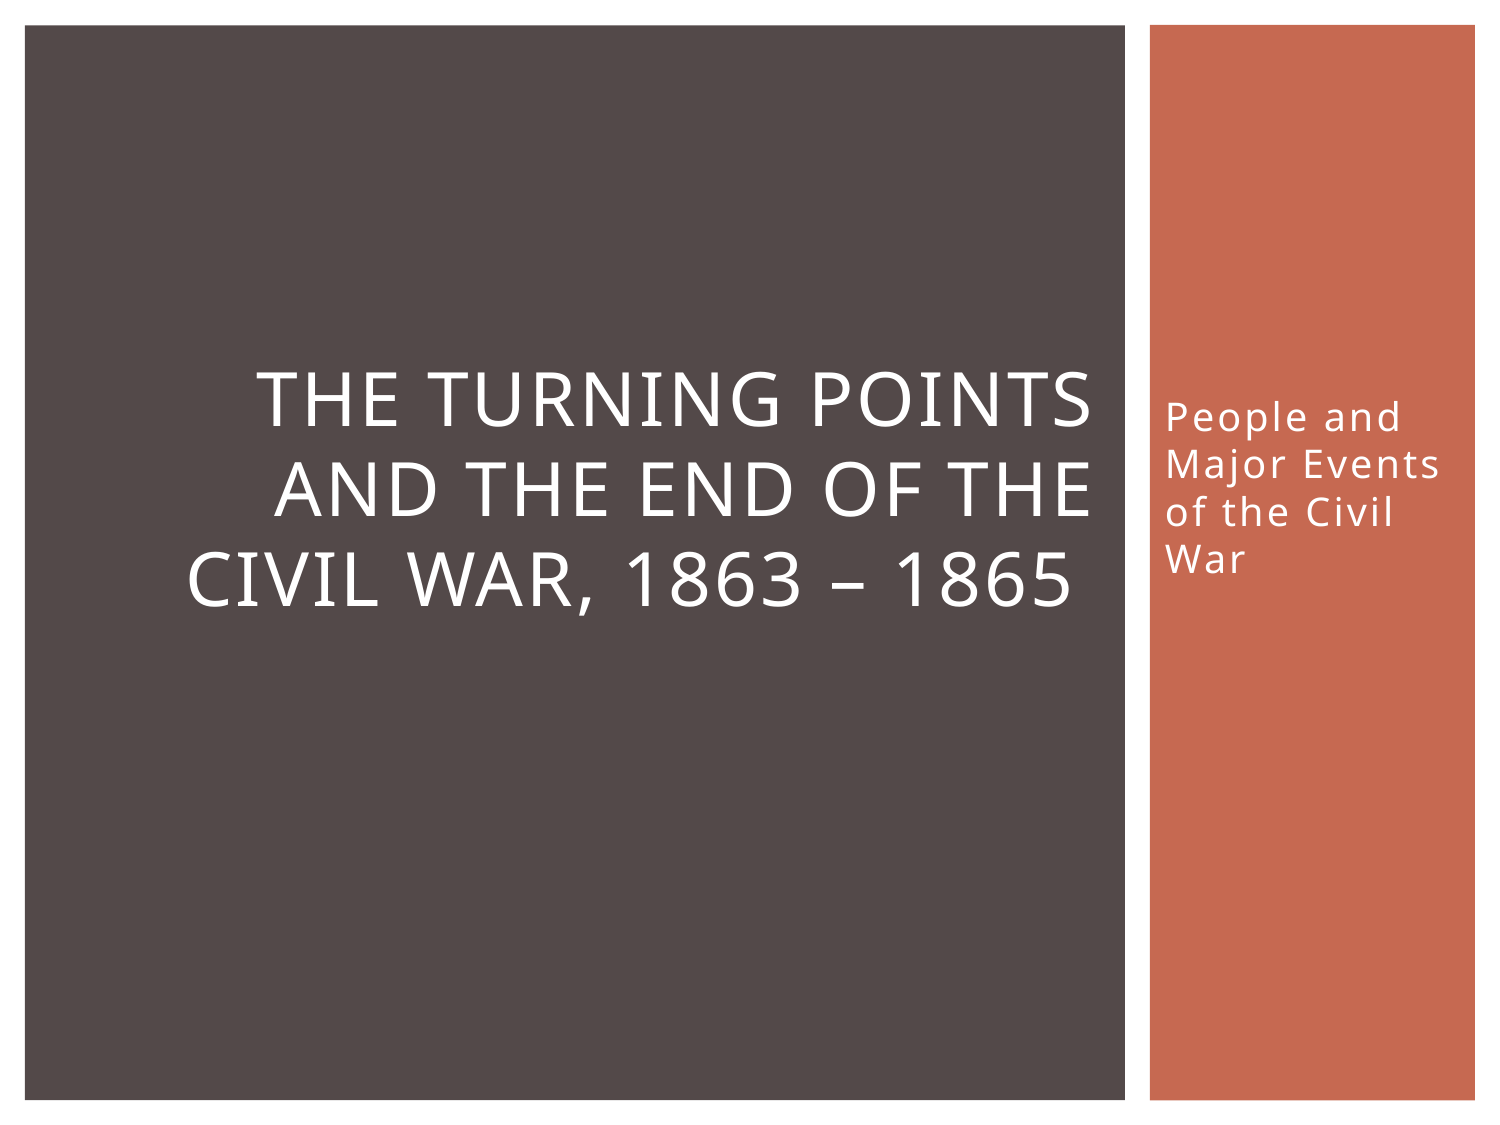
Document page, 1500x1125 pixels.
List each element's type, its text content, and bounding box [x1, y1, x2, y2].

title The turning points and the end of the Civil War, 1863 – 1865 [75, 336, 1113, 637]
subtitle People and Major Events of the Civil War [1149, 336, 1475, 637]
